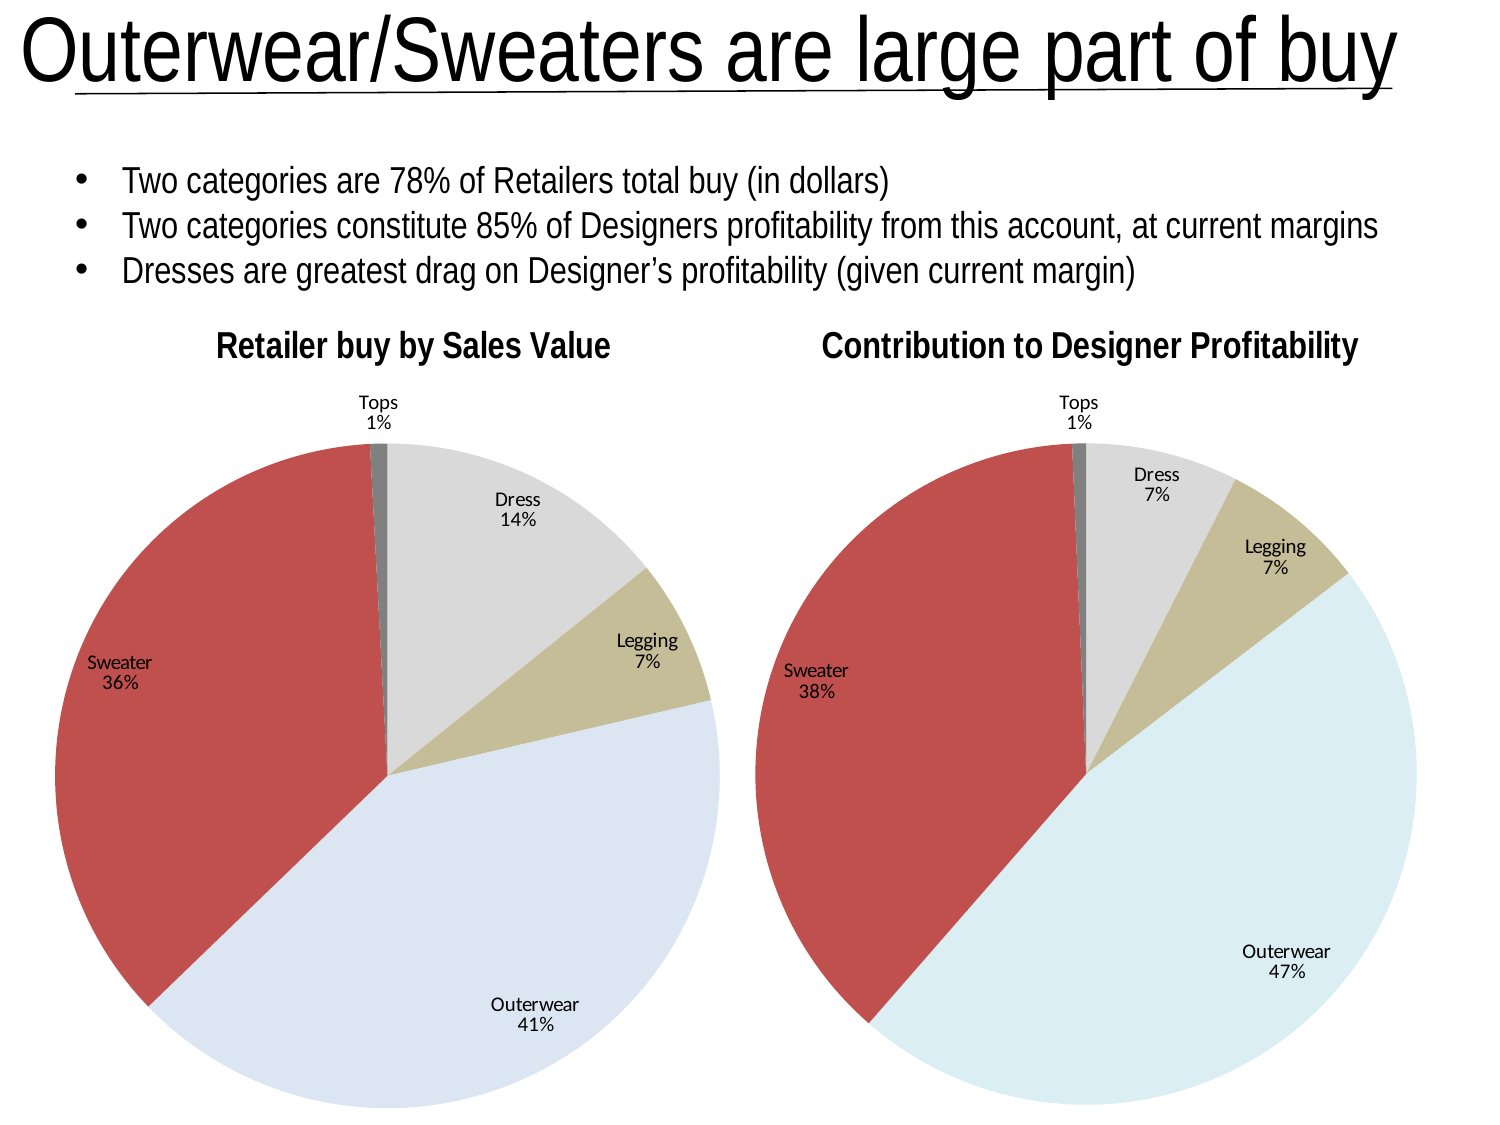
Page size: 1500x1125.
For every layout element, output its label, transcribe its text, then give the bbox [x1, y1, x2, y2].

chart [0, 287, 1500, 1125]
title Outerwear/Sweaters are large part of buy [5, 0, 1500, 139]
text_box Two categories are 78% of Retailers total buy (in dollars) Two categories constitute 85% of Designers profitability from this account, at current margins Dresses are greatest drag on Designer’s profitability (given current margin) [60, 103, 1439, 286]
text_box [74, 88, 1393, 94]
